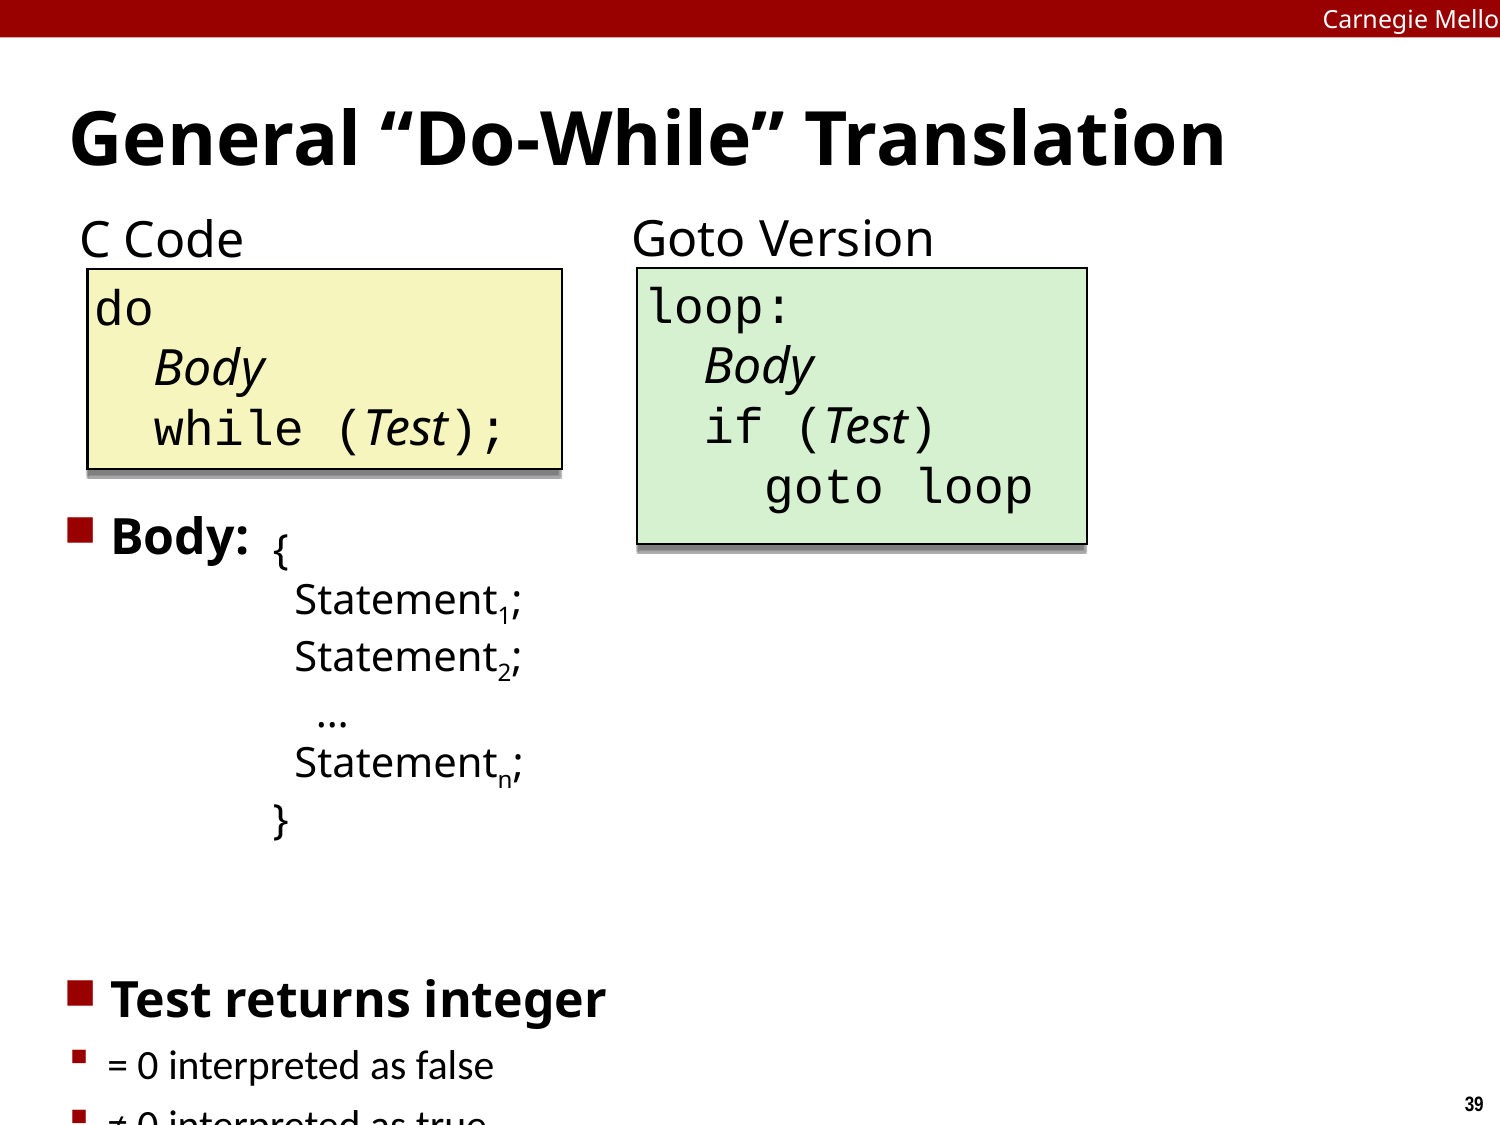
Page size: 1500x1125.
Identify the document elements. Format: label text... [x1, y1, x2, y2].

text_box loop: Body if (Test) goto loop [637, 267, 1088, 497]
text_box { Statement1; Statement2; … Statementn; } [266, 516, 632, 887]
text_box do Body while (Test); [87, 269, 563, 470]
text_box C Code [72, 230, 503, 275]
title General “Do-While” Translation [62, 41, 1438, 230]
list Body: Test returns integer = 0 interpreted as false ≠ 0 interpreted as true [62, 497, 1438, 1122]
text_box [0, 0, 1500, 38]
text_box Carnegie Mellon [1322, 3, 1500, 33]
text_box Goto Version [624, 230, 1005, 273]
